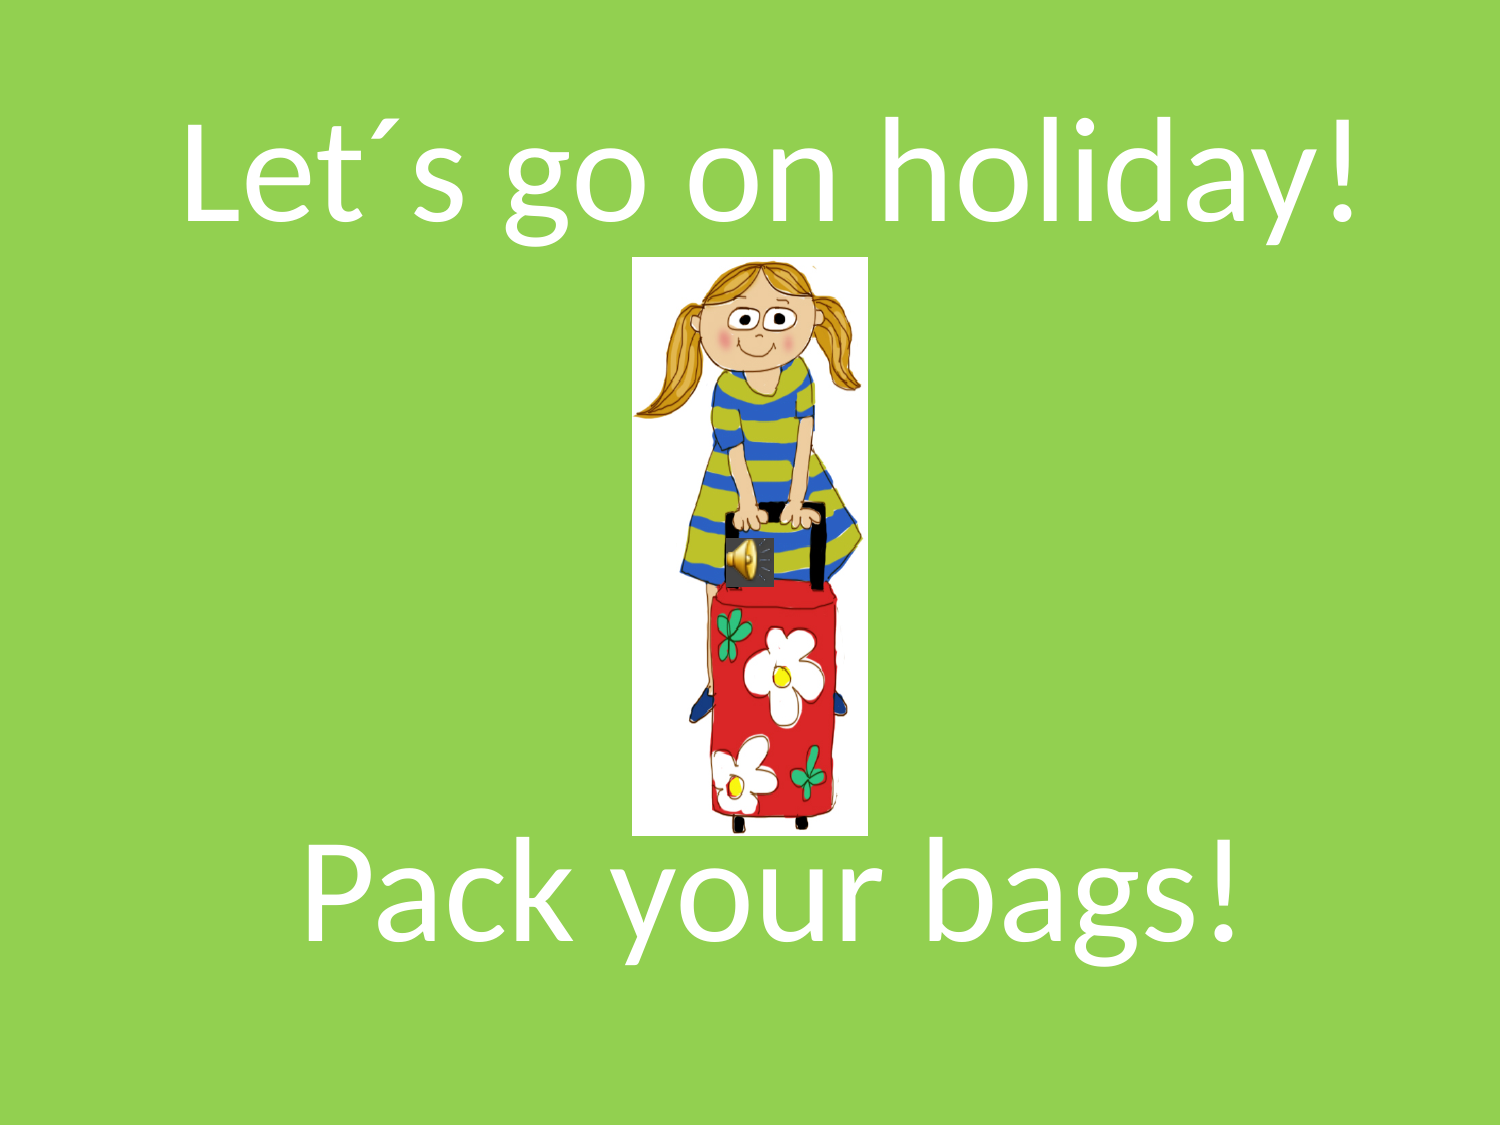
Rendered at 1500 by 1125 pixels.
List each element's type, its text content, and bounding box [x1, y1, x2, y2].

title Let´s go on holiday! Pack your bags! [105, 58, 1442, 985]
picture [632, 257, 868, 837]
